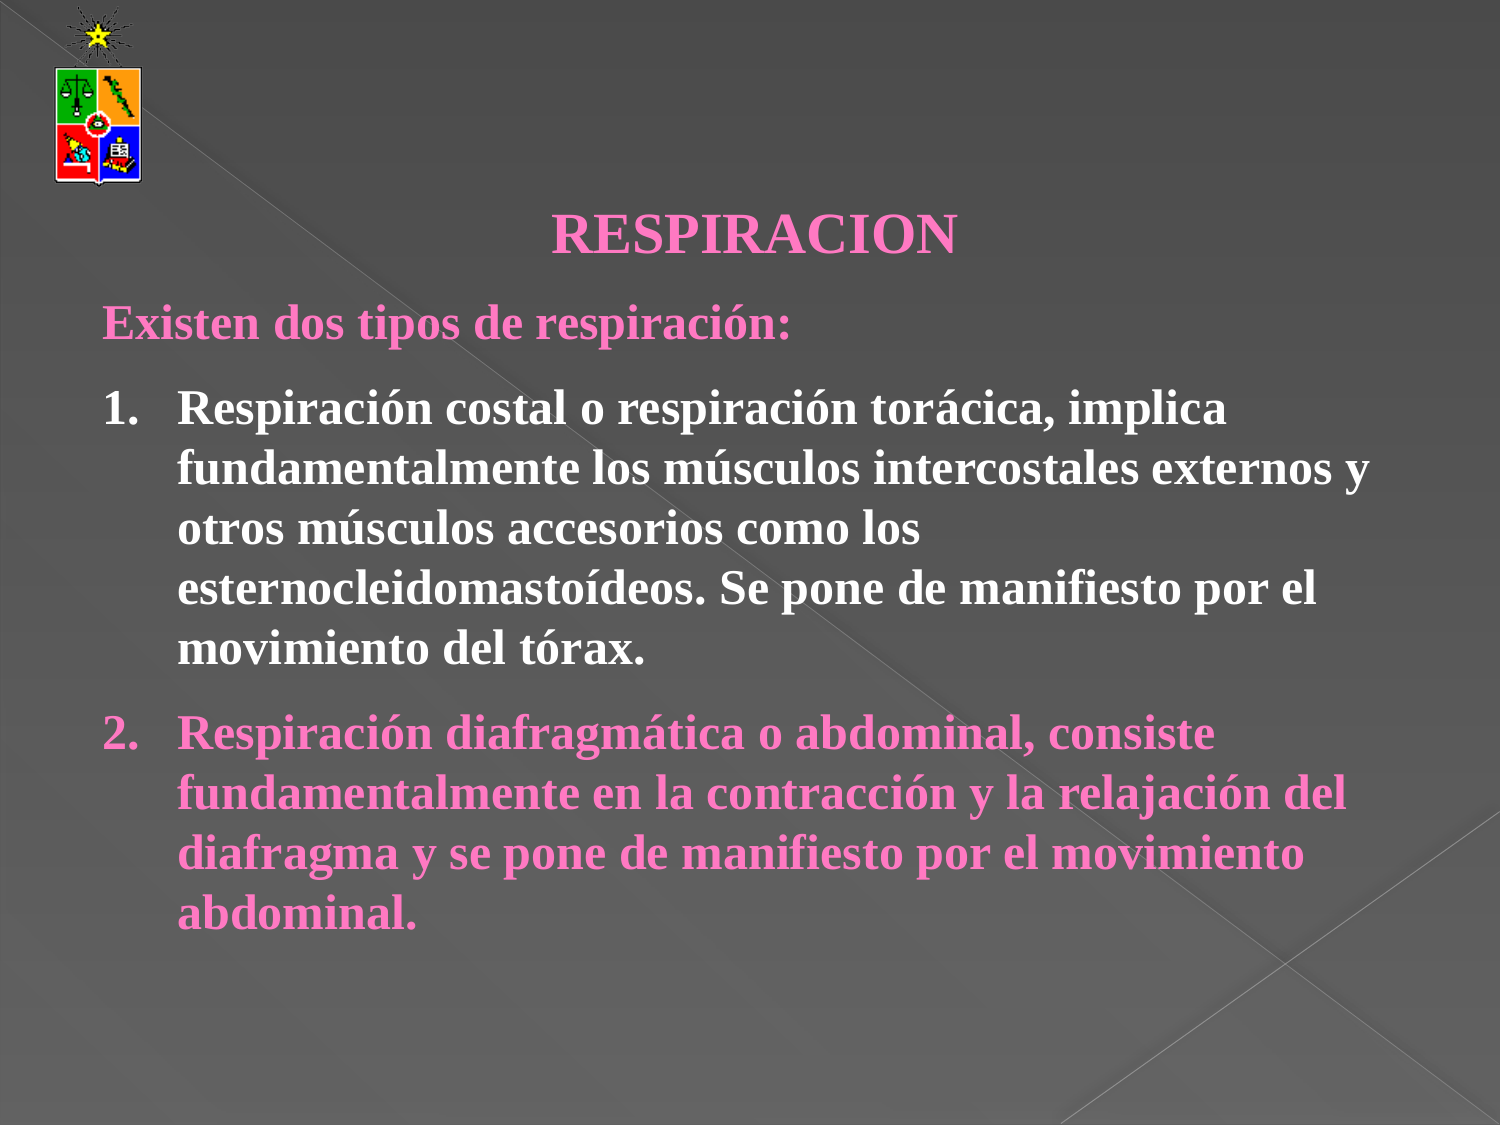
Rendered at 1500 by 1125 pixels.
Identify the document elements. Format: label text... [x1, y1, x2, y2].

picture [37, 0, 160, 193]
text_box RESPIRACION Existen dos tipos de respiración: Respiración costal o respiración torácica, implica fundamentalmente los músculos intercostales externos y otros músculos accesorios como los esternocleidomastoídeos. Se pone de manifiesto por el movimiento del tórax. Respiración diafragmática o abdominal, consiste fundamentalmente en la contracción y la relajación del diafragma y se pone de manifiesto por el movimiento abdominal. [87, 187, 1438, 948]
